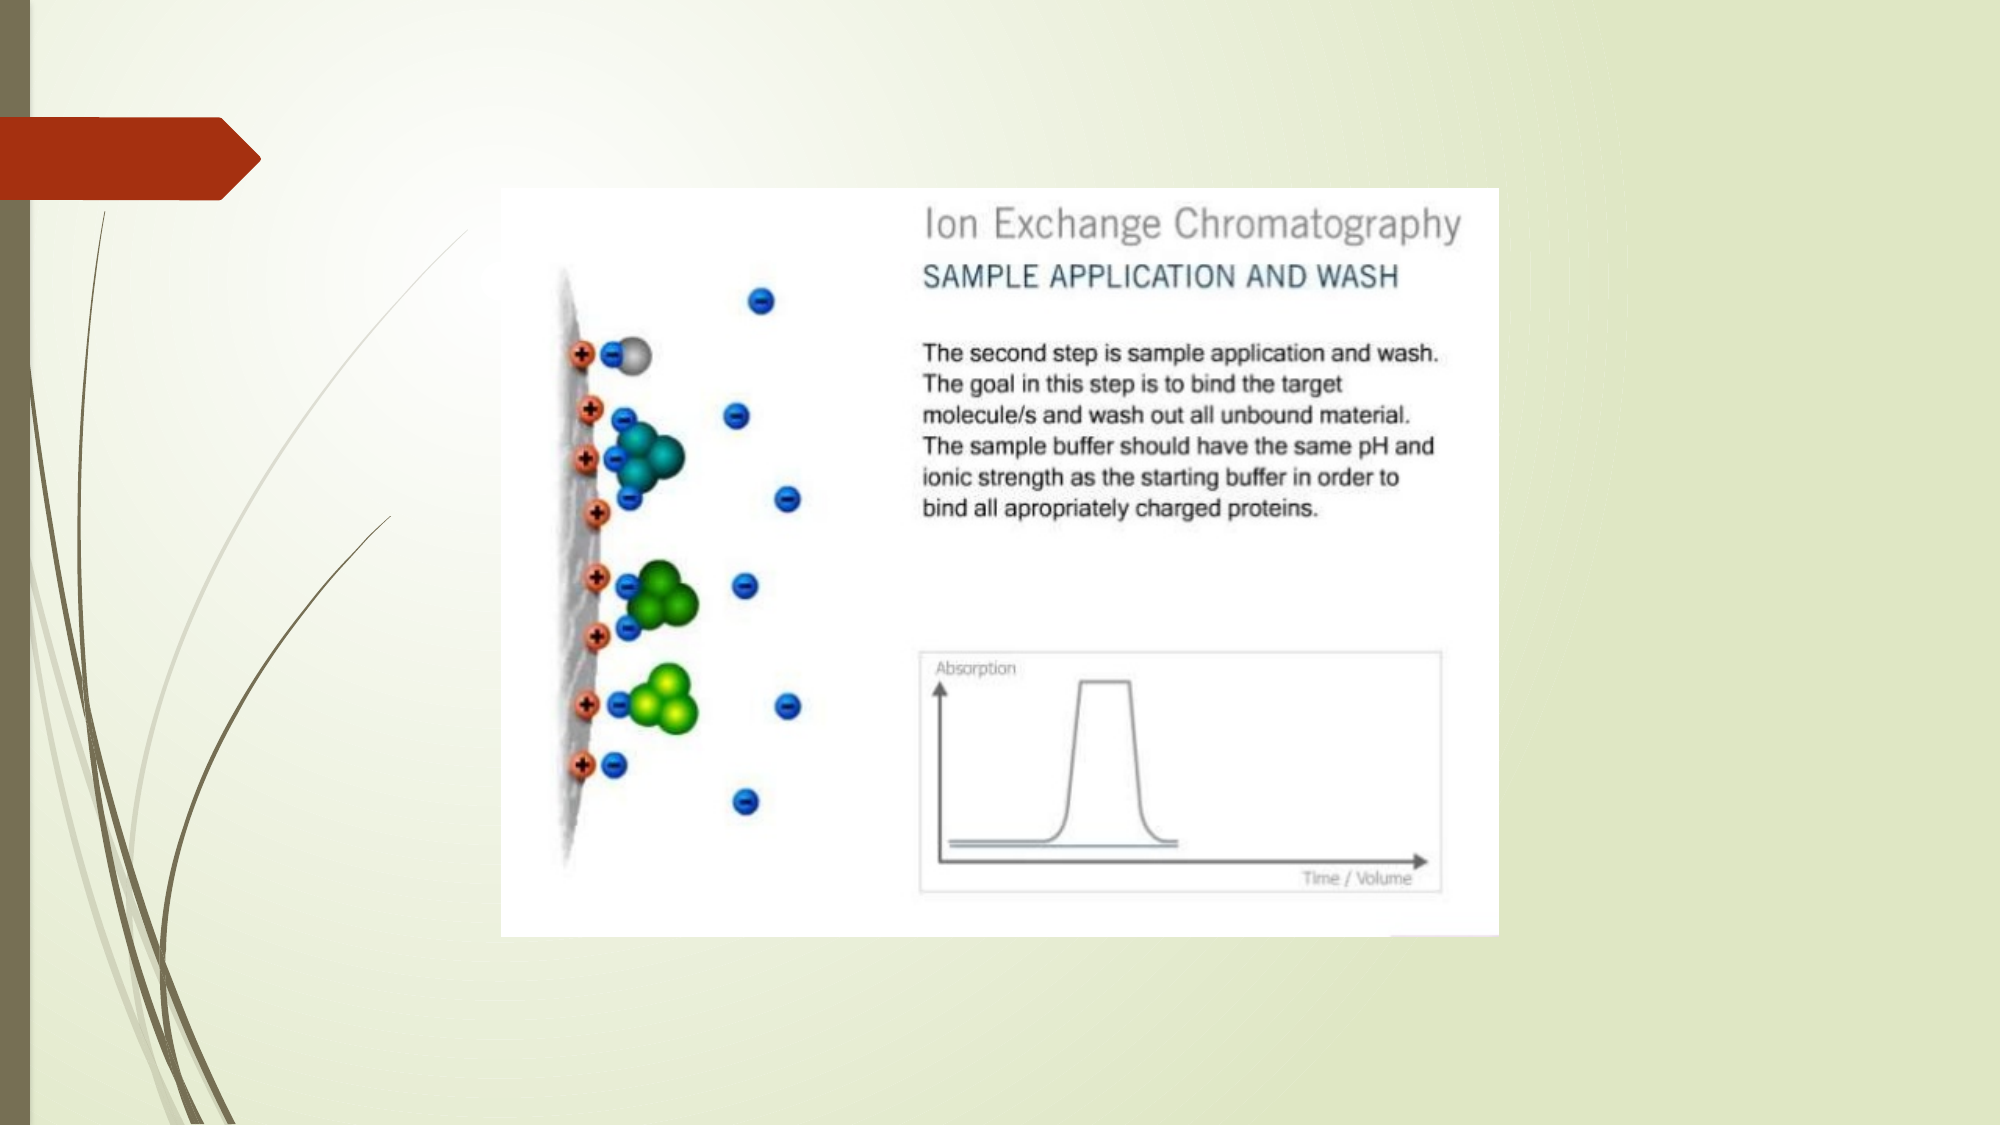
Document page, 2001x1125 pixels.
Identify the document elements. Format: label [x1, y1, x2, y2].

picture [501, 187, 1499, 937]
